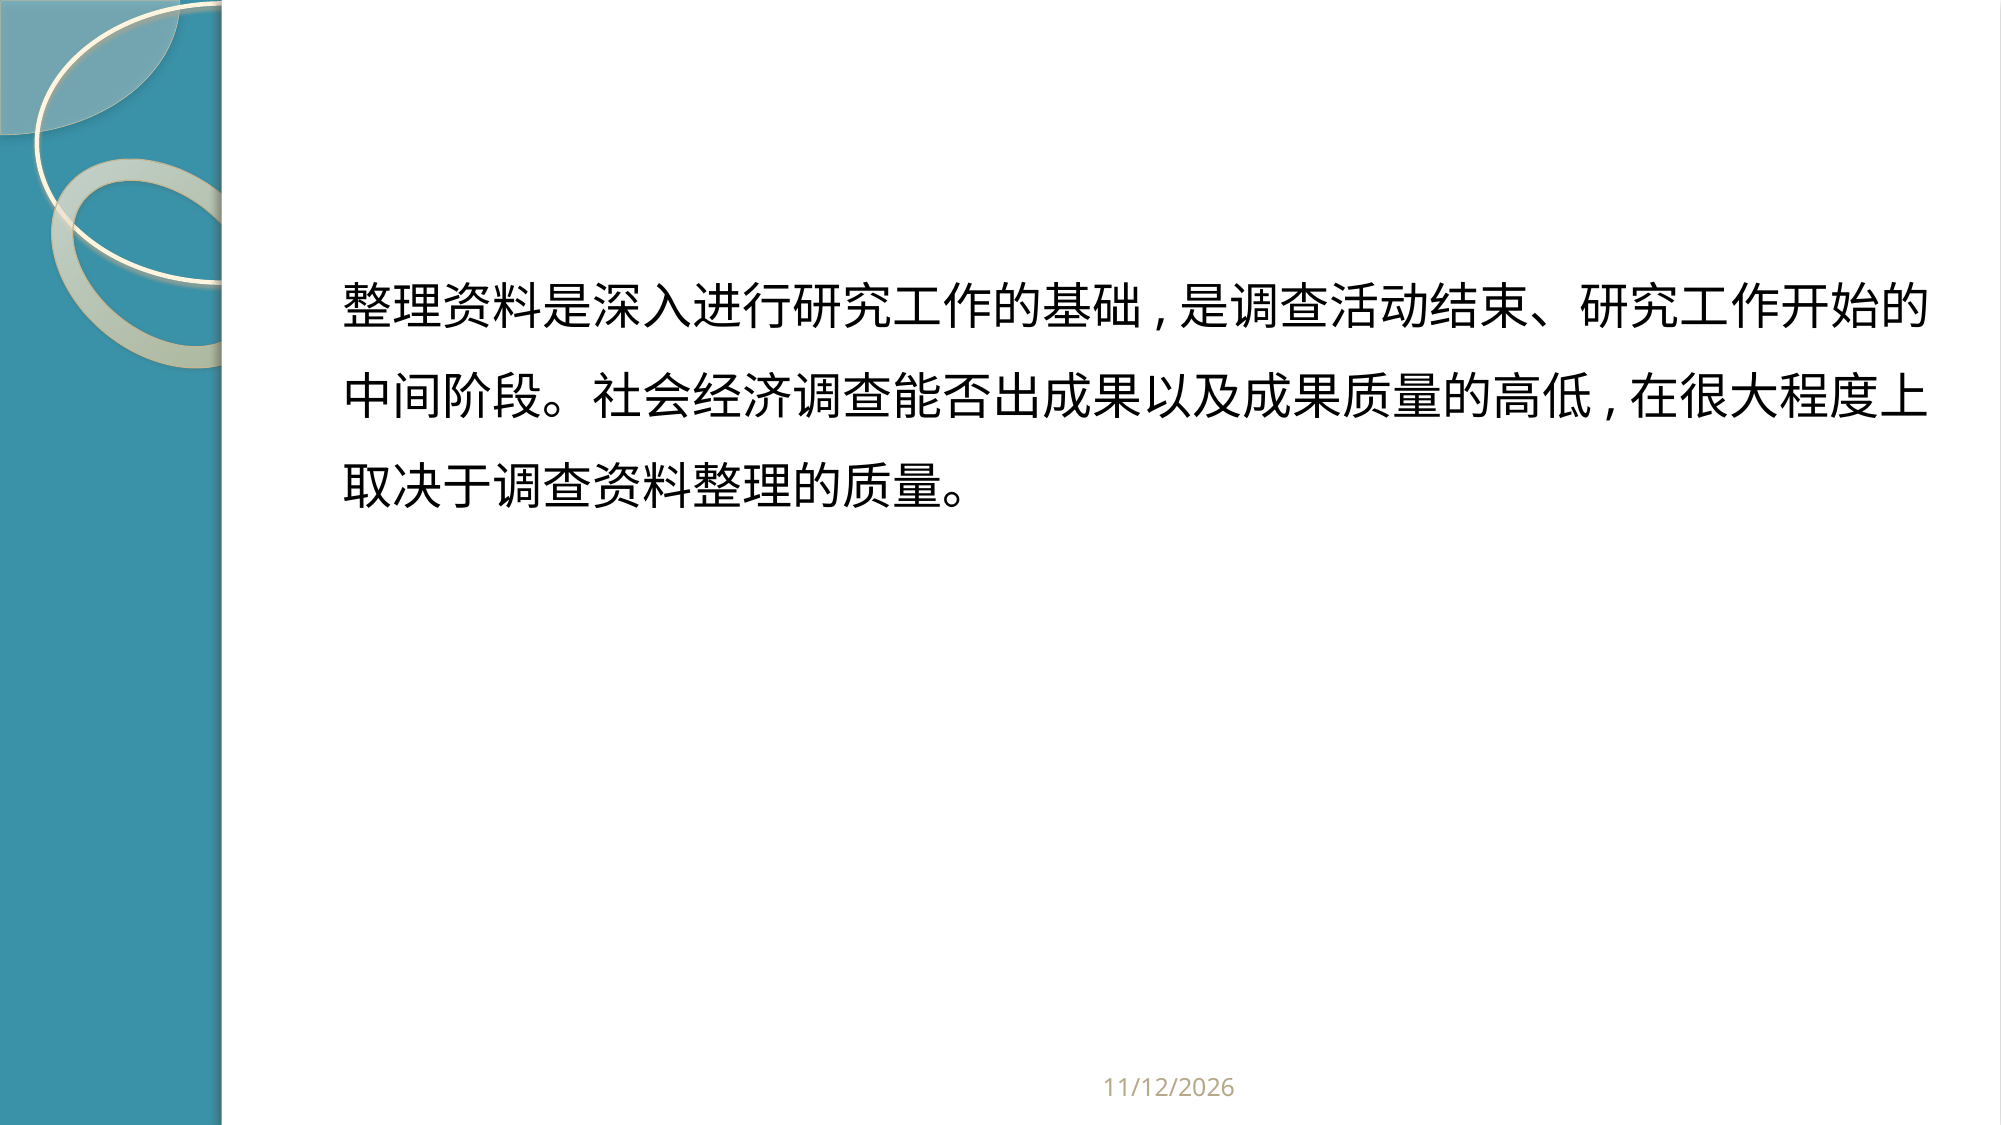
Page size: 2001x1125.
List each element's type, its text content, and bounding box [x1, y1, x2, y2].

list 整理资料是深入进行研究工作的基础,是调查活动结束、研究工作开始的中间阶段。社会经济调查能否出成果以及成果质量的高低,在很大程度上取决于调查资料整理的质量。 [313, 237, 1954, 1025]
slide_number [783, 1034, 1250, 1113]
